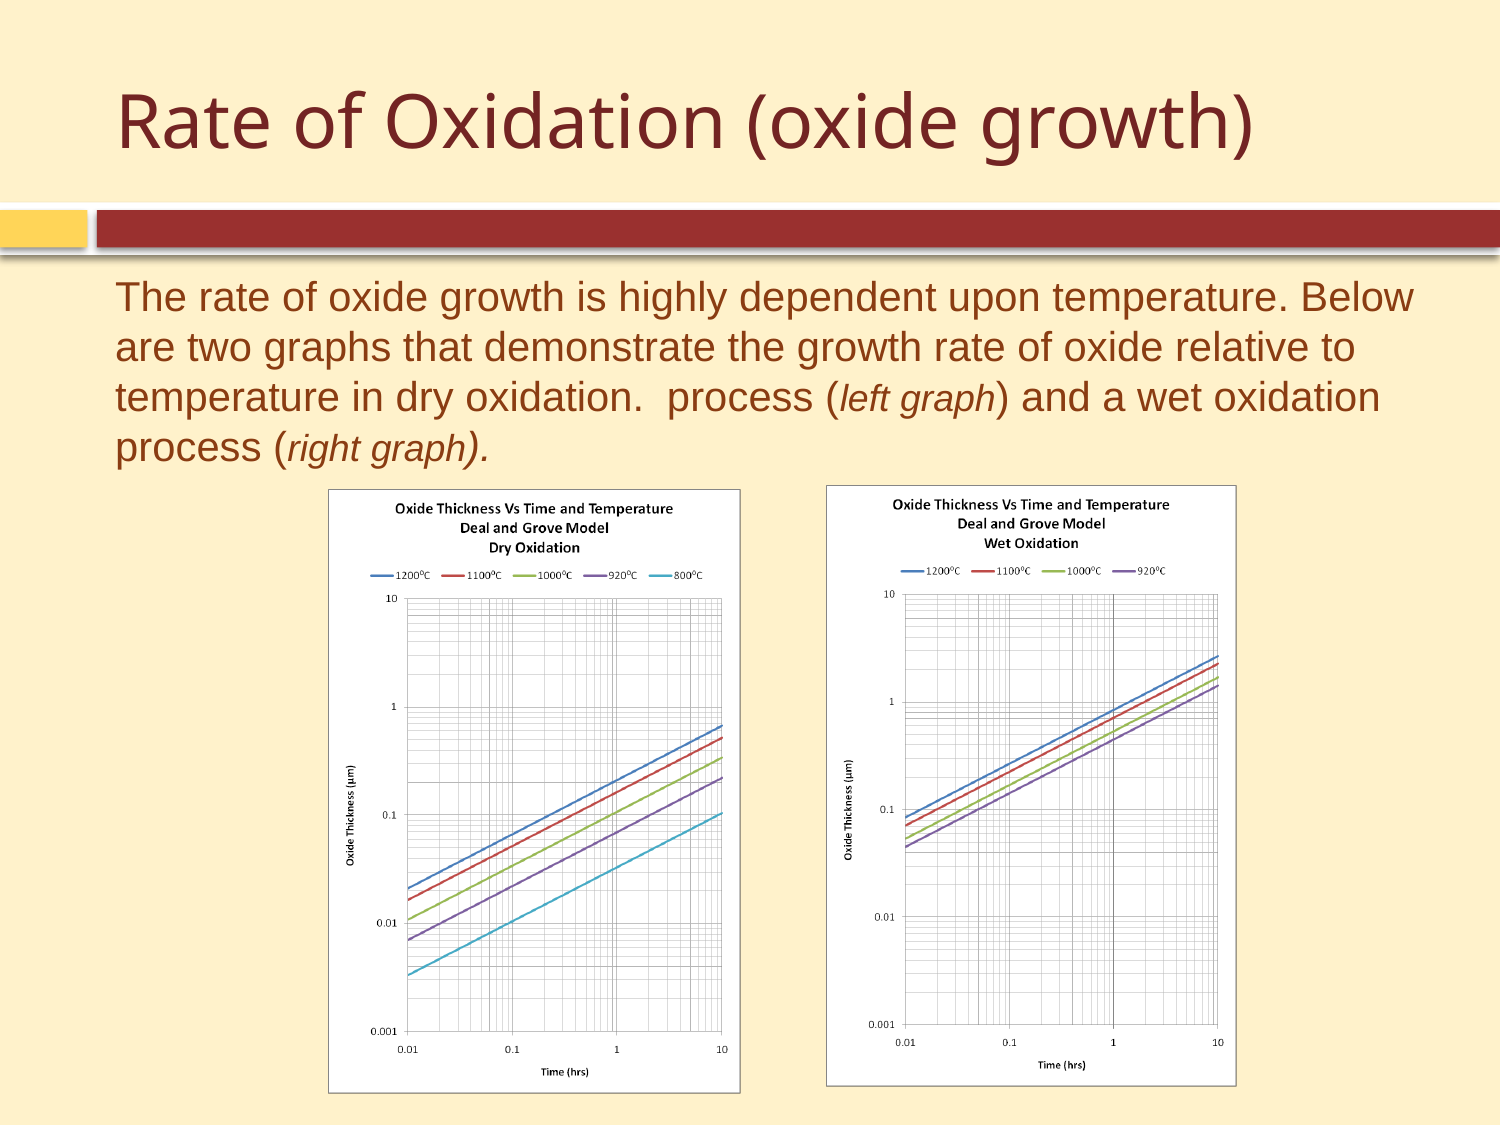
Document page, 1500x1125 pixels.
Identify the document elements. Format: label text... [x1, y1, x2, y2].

title Rate of Oxidation (oxide growth) [100, 37, 1438, 200]
picture [327, 488, 742, 1094]
list The rate of oxide growth is highly dependent upon temperature. Below are two graphs that demonstrate the growth rate of oxide relative to temperature in dry oxidation. process (left graph) and a wet oxidation process (right graph). [100, 262, 1438, 494]
picture [824, 483, 1237, 1087]
